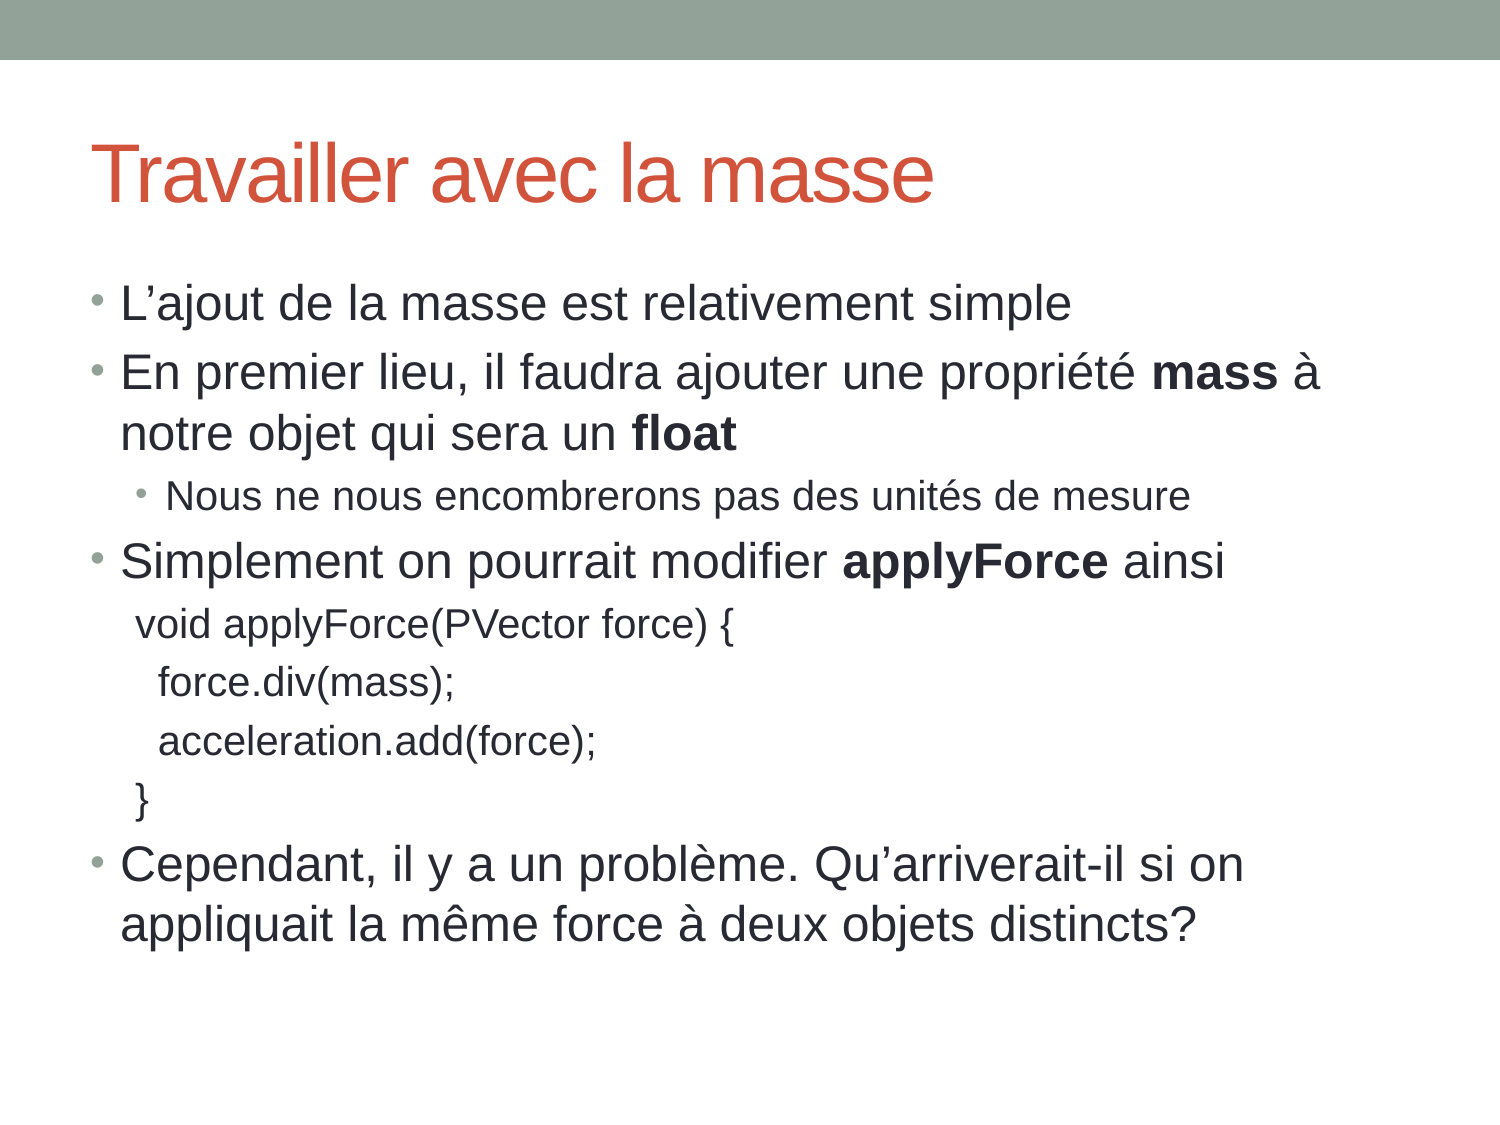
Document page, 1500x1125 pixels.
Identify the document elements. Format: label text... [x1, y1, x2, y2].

title Travailler avec la masse [75, 87, 1425, 250]
list L’ajout de la masse est relativement simple En premier lieu, il faudra ajouter une propriété mass à notre objet qui sera un float Nous ne nous encombrerons pas des unités de mesure Simplement on pourrait modifier applyForce ainsi void applyForce(PVector force) { force.div(mass); acceleration.add(force); } Cependant, il y a un problème. Qu’arriverait-il si on appliquait la même force à deux objets distincts? [75, 262, 1425, 1063]
